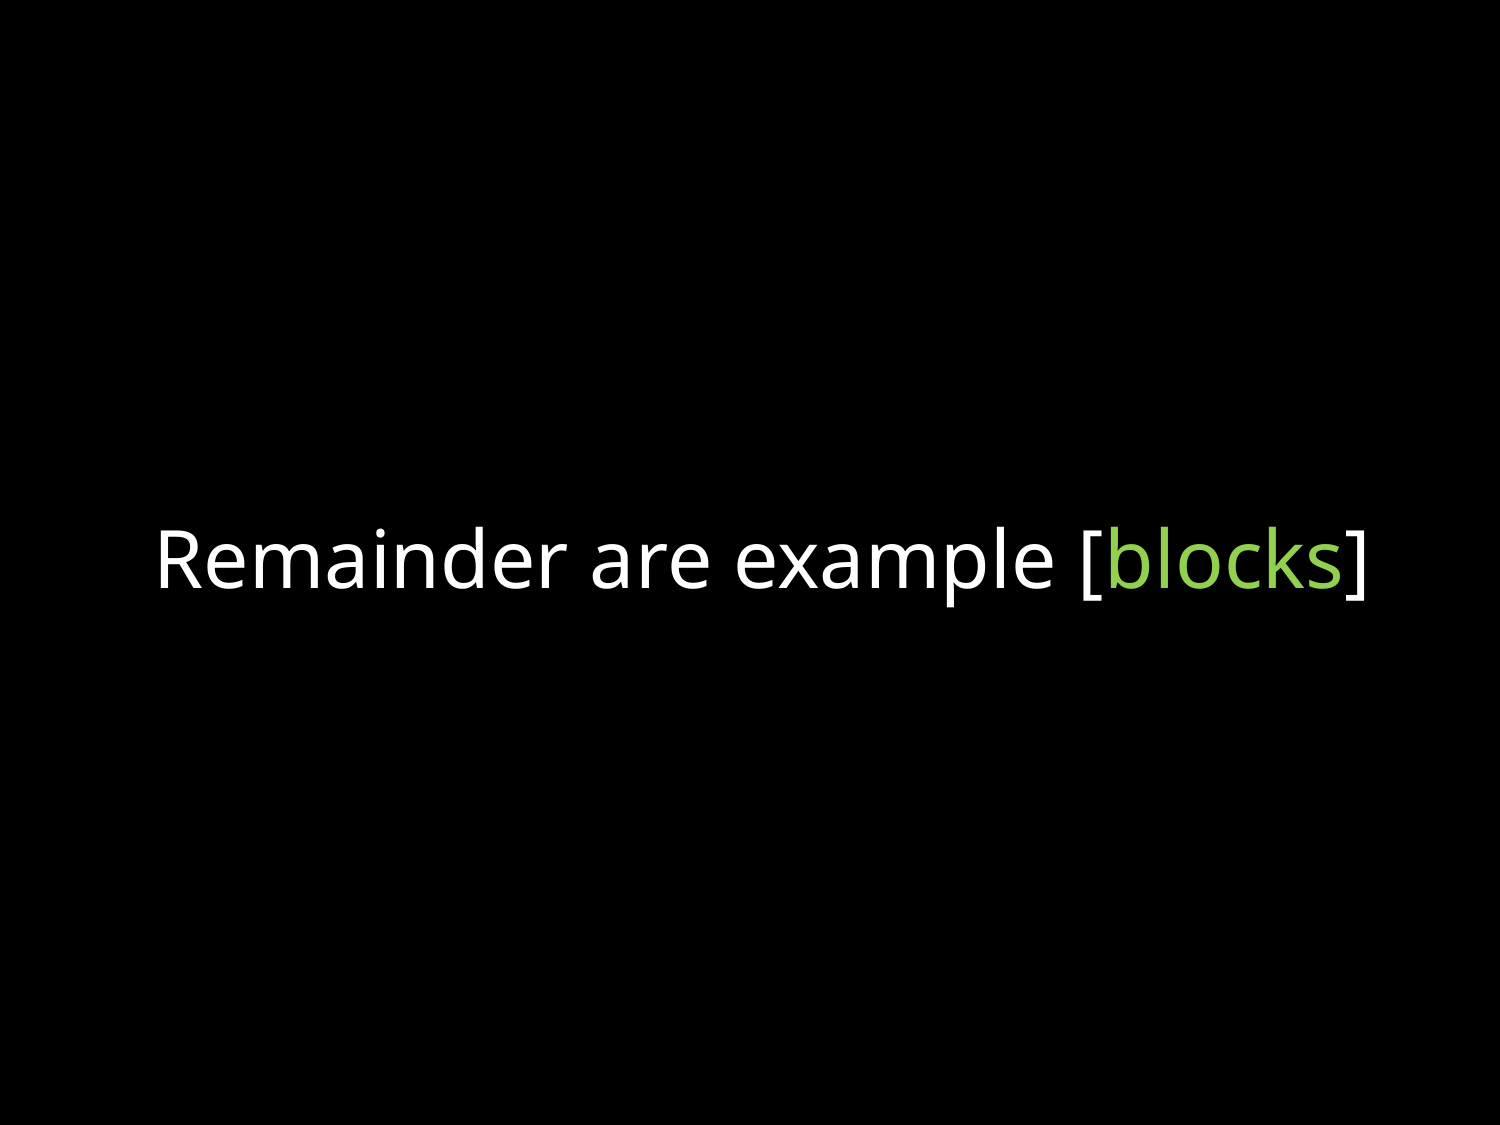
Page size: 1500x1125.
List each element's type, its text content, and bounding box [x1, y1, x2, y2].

title Remainder are example [blocks] [87, 462, 1438, 650]
